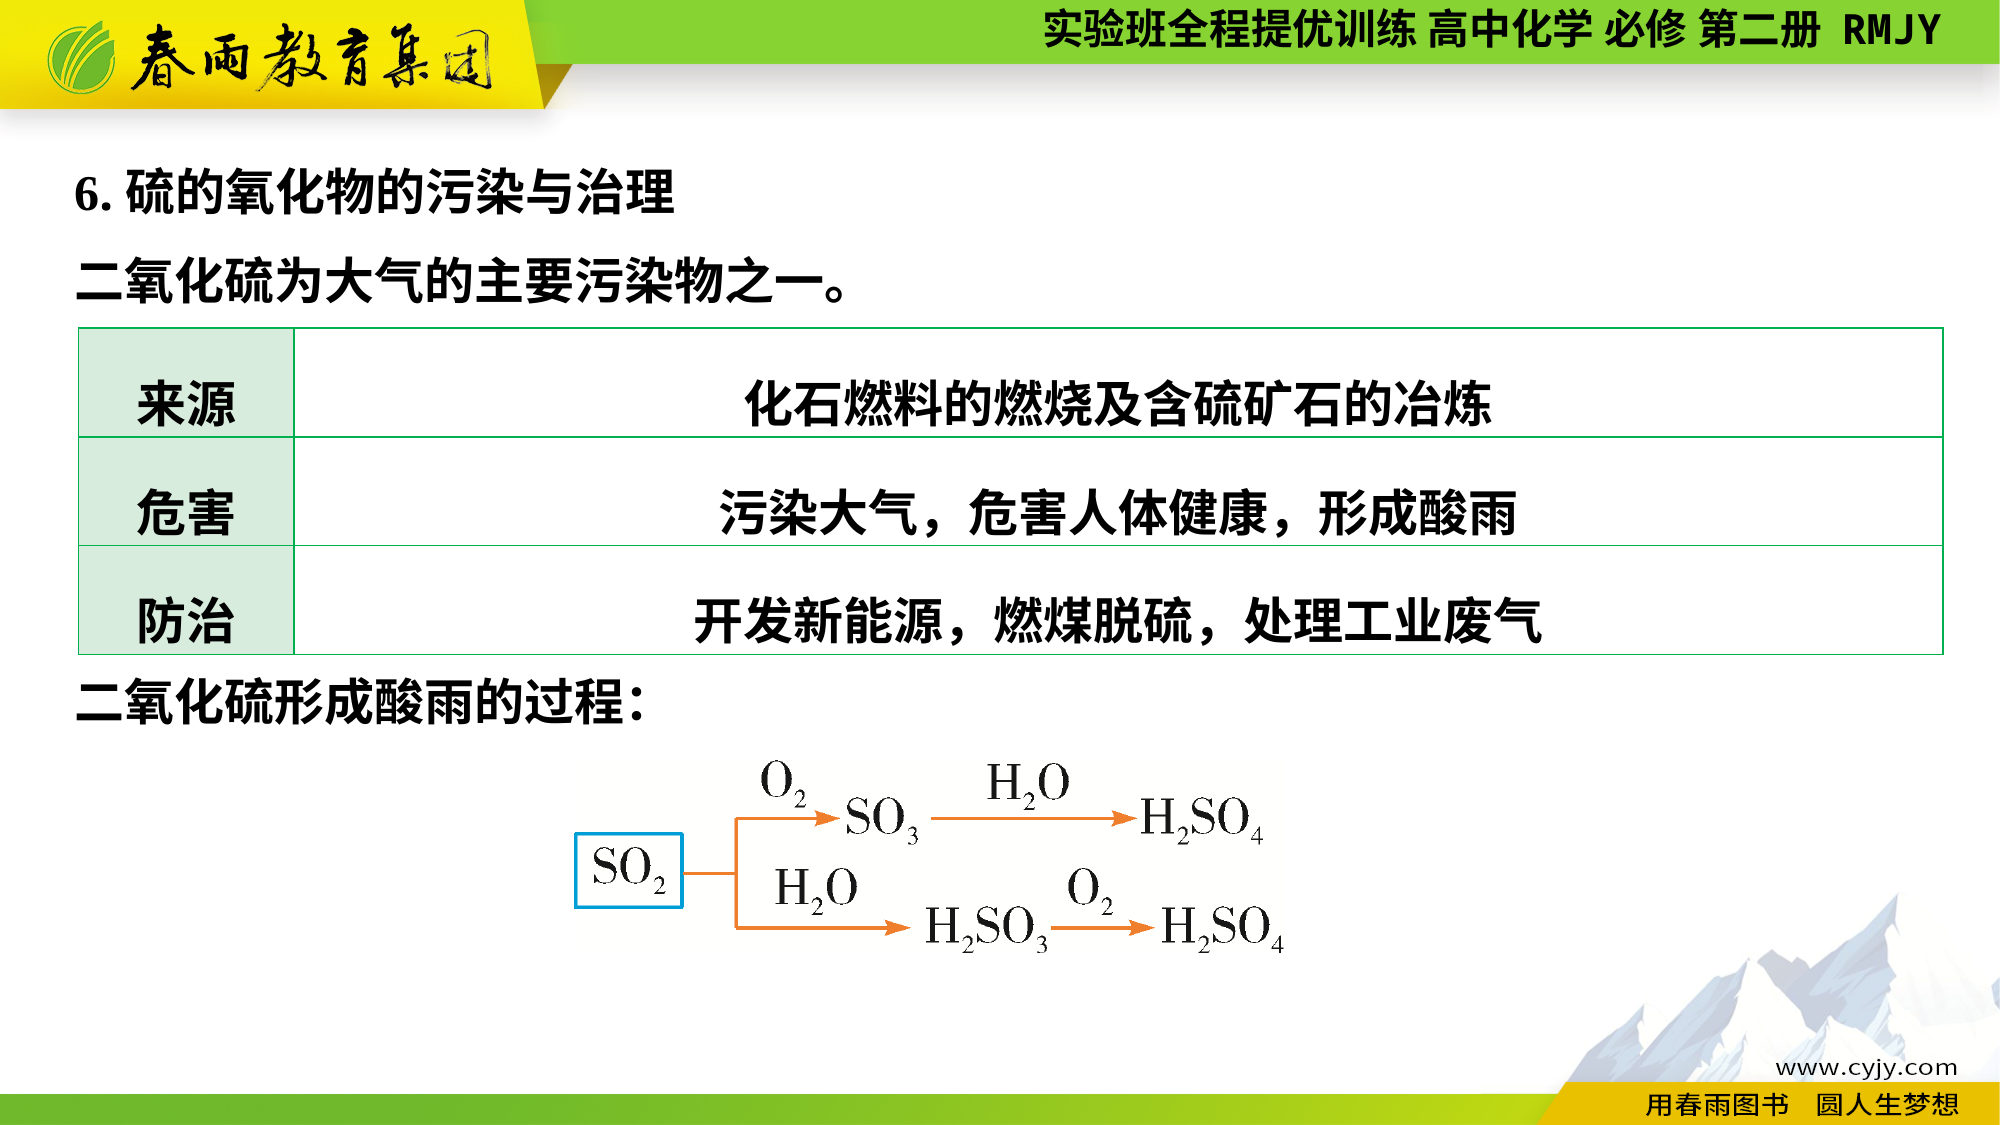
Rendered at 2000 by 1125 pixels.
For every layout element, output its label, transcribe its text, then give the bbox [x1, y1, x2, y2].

picture [0, 0, 2000, 1125]
table_header 化石燃料的燃烧及含硫矿石的冶炼 [295, 329, 1942, 436]
table_cell 污染大气，危害人体健康，形成酸雨 [295, 438, 1942, 545]
table_header 来源 [79, 329, 293, 436]
table_cell 开发新能源，燃煤脱硫，处理工业废气 [295, 546, 1942, 633]
table_cell 危害 [79, 438, 293, 545]
list 6.硫的氧化物的污染与治理 二氧化硫为大气的主要污染物之一。 [59, 122, 1944, 320]
table_cell 防治 [79, 546, 293, 633]
text_box 二氧化硫形成酸雨的过程： [59, 633, 1944, 739]
